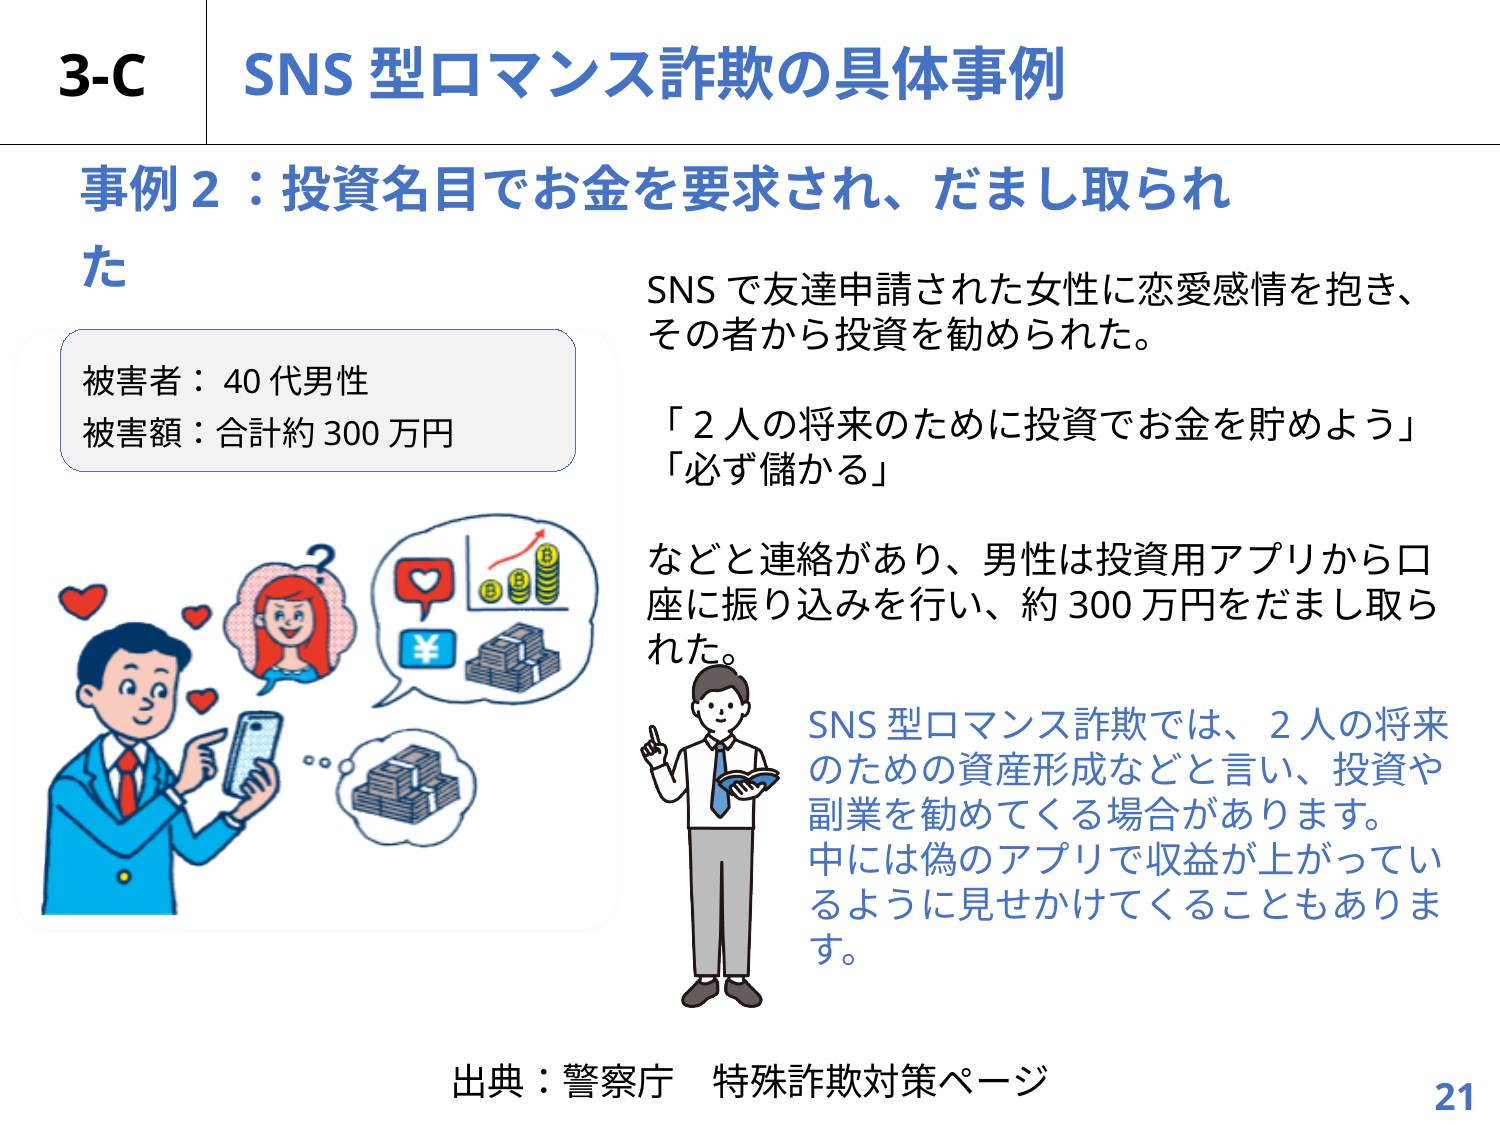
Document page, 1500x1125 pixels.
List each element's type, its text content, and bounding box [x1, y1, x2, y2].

text_box SNSで友達申請された女性に恋愛感情を抱き、 その者から投資を勧められた。 「2人の将来のために投資でお金を貯めよう」 「必ず儲かる」 などと連絡があり、男性は投資用アプリから口座に振り込みを行い、約300万円をだまし取られた。 [631, 258, 1477, 637]
text_box 出典：警察庁 特殊詐欺対策ページ [360, 1050, 1140, 1111]
picture [640, 664, 780, 1008]
text_box 事例2：投資名目でお金を要求され、だまし取られた [64, 132, 1294, 304]
text_box SNS型ロマンス詐欺では、2人の将来のための資産形成などと言い、投資や 副業を勧めてくる場合があります。 中には偽のアプリで収益が上がっているように見せかけてくることもあります。 [792, 646, 1477, 1026]
title SNS型ロマンス詐欺の具体事例 [228, 36, 1472, 116]
picture [10, 314, 627, 935]
text_box 3-C [0, 0, 207, 147]
text_box 21 [1411, 1065, 1500, 1125]
